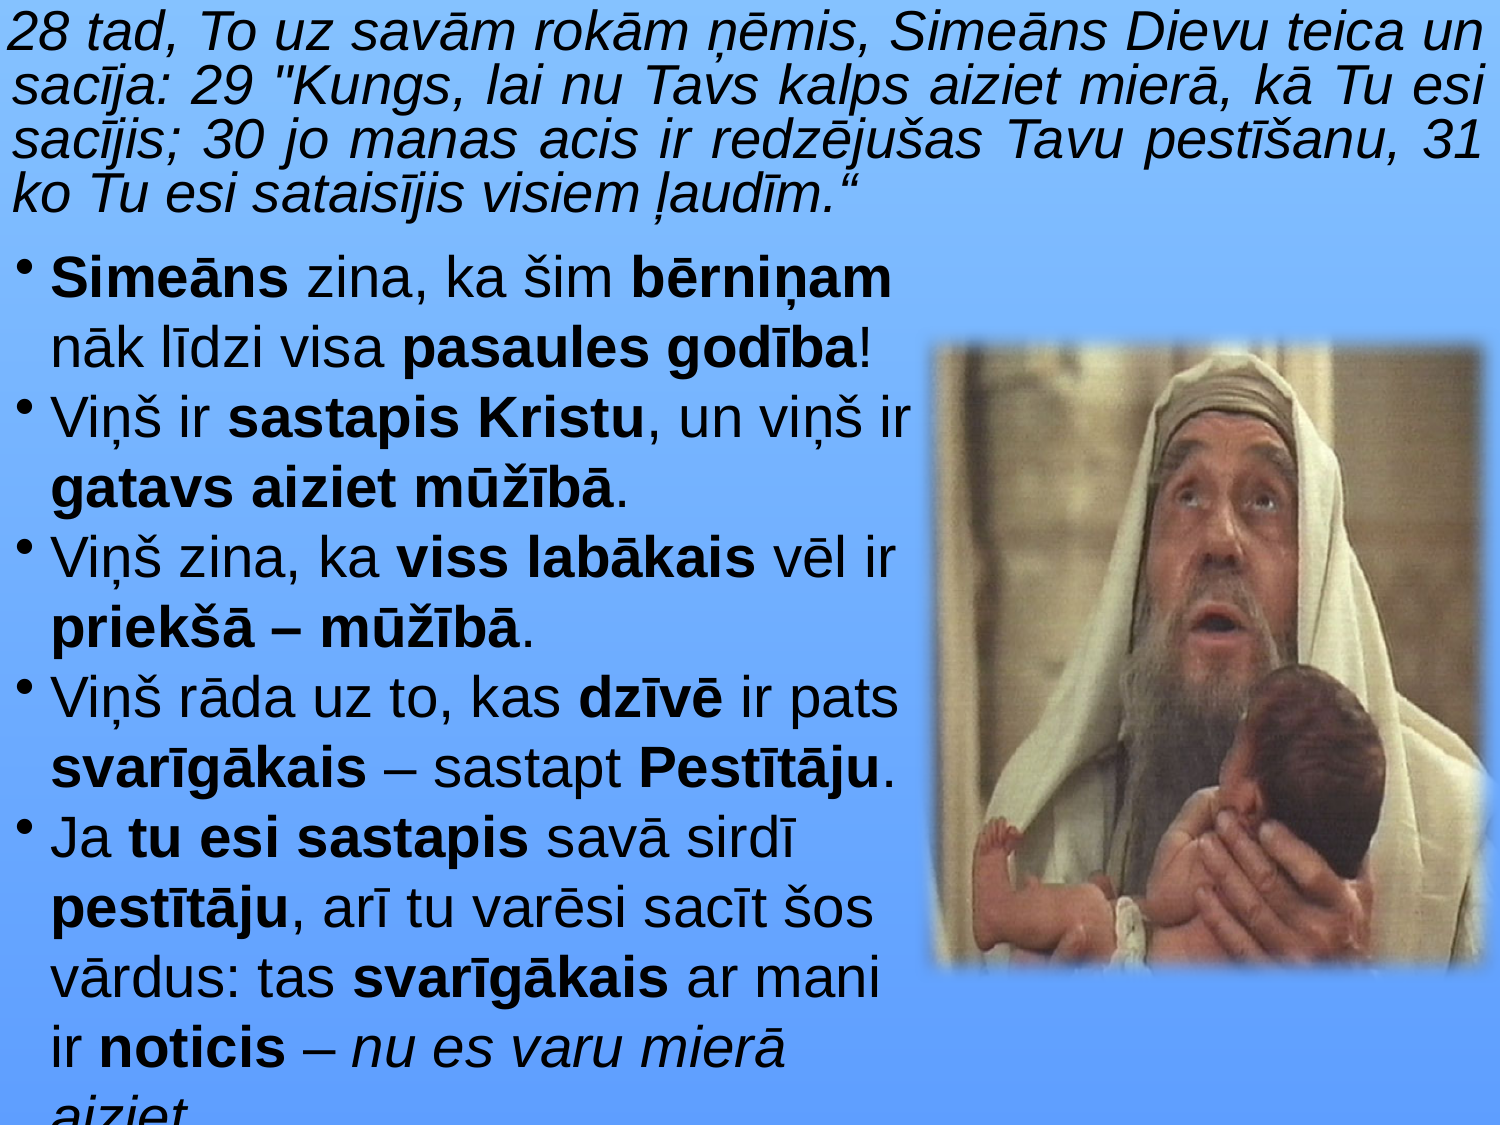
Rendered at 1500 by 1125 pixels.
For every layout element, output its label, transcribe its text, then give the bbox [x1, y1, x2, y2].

text_box [25, 0, 432, 159]
text_box Simeāns zina, ka šim bērniņam nāk līdzi visa pasaules godība! Viņš ir sastapis Kristu, un viņš ir gatavs aiziet mūžībā. Viņš zina, ka viss labākais vēl ir priekšā – mūžībā. Viņš rāda uz to, kas dzīvē ir pats svarīgākais – sastapt Pestītāju. Ja tu esi sastapis savā sirdī pestītāju, arī tu varēsi sacīt šos vārdus: tas svarīgākais ar mani ir noticis – nu es varu mierā aiziet. [0, 231, 939, 1125]
picture [915, 326, 1500, 984]
list 28 tad, To uz savām rokām ņēmis, Simeāns Dievu teica un sacīja: 29 "Kungs, lai nu Tavs kalps aiziet mierā, kā Tu esi sacījis; 30 jo manas acis ir redzējušas Tavu pestīšanu, 31 ko Tu esi sataisījis visiem ļaudīm.“ [0, 0, 1500, 256]
